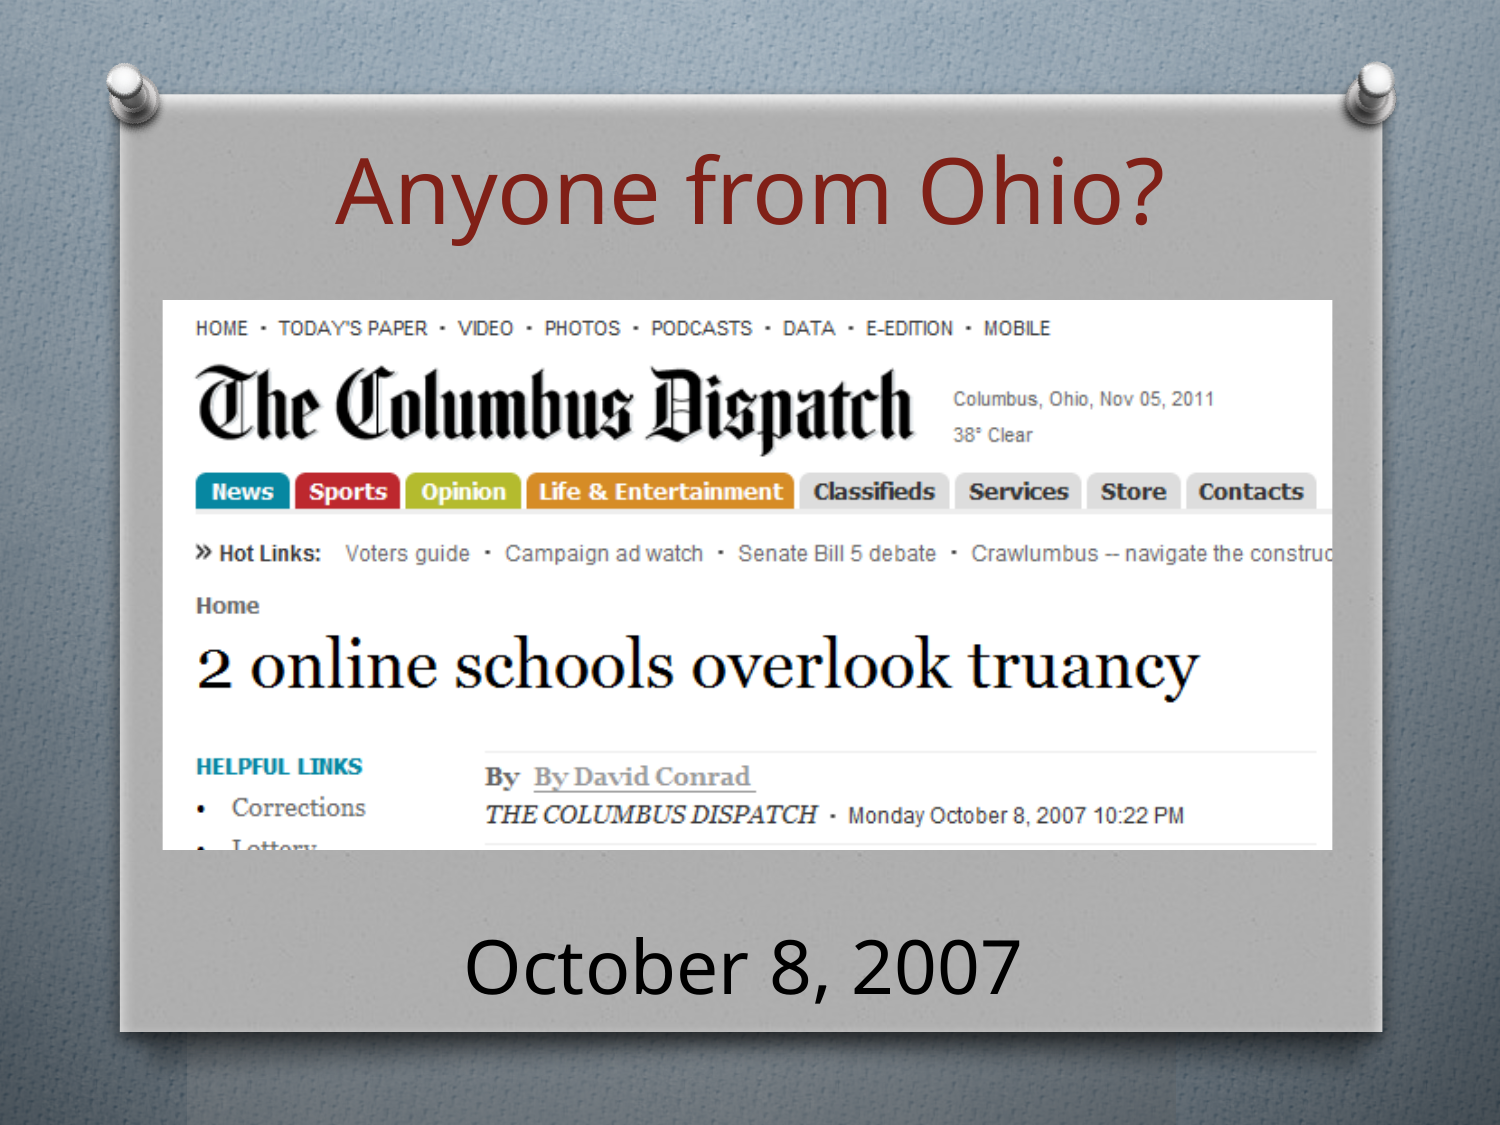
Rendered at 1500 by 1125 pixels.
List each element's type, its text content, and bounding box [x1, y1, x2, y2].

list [162, 300, 1333, 851]
title Anyone from Ohio? [179, 112, 1323, 263]
text_box October 8, 2007 [287, 912, 1200, 1018]
picture [75, 29, 198, 153]
picture [1317, 35, 1439, 156]
